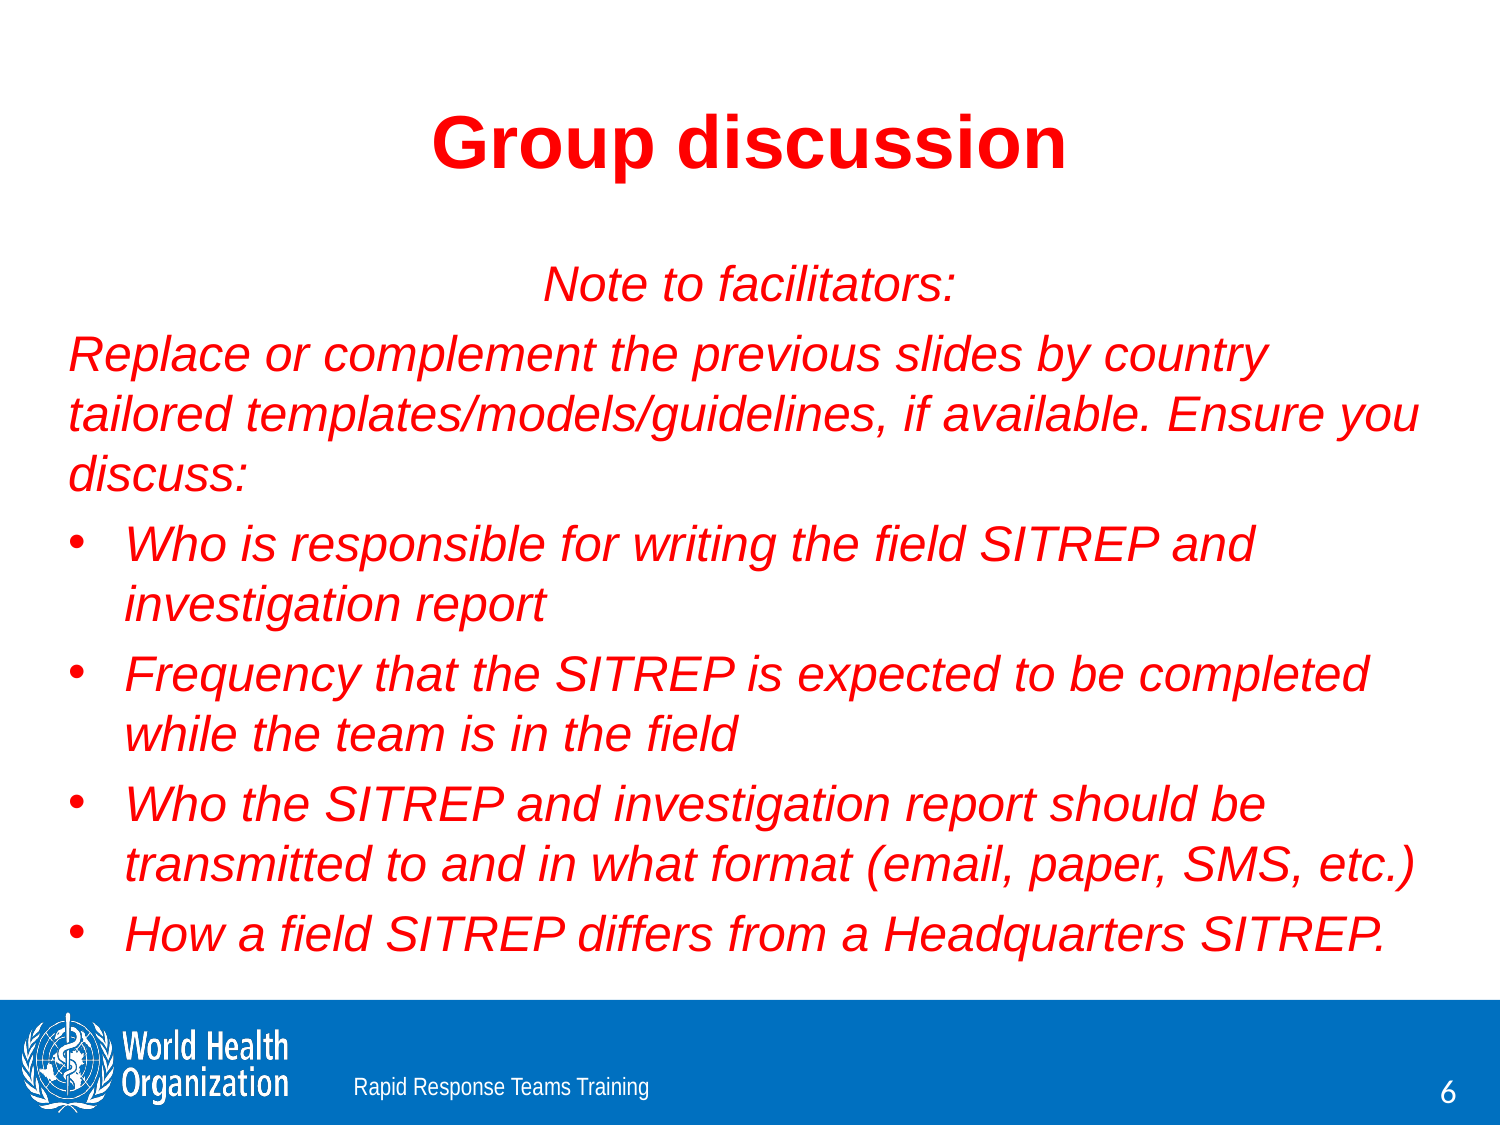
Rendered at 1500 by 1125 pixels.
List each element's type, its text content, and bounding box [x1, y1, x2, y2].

picture [21, 1012, 288, 1113]
title Group discussion [75, 45, 1425, 233]
list Note to facilitators: Replace or complement the previous slides by country tailored templates/models/guidelines, if available. Ensure you discuss: Who is responsible for writing the field SITREP and investigation report Frequency that the SITREP is expected to be completed while the team is in the field Who the SITREP and investigation report should be transmitted to and in what format (email, paper, SMS, etc.) How a field SITREP differs from a Headquarters SITREP. [53, 243, 1447, 986]
